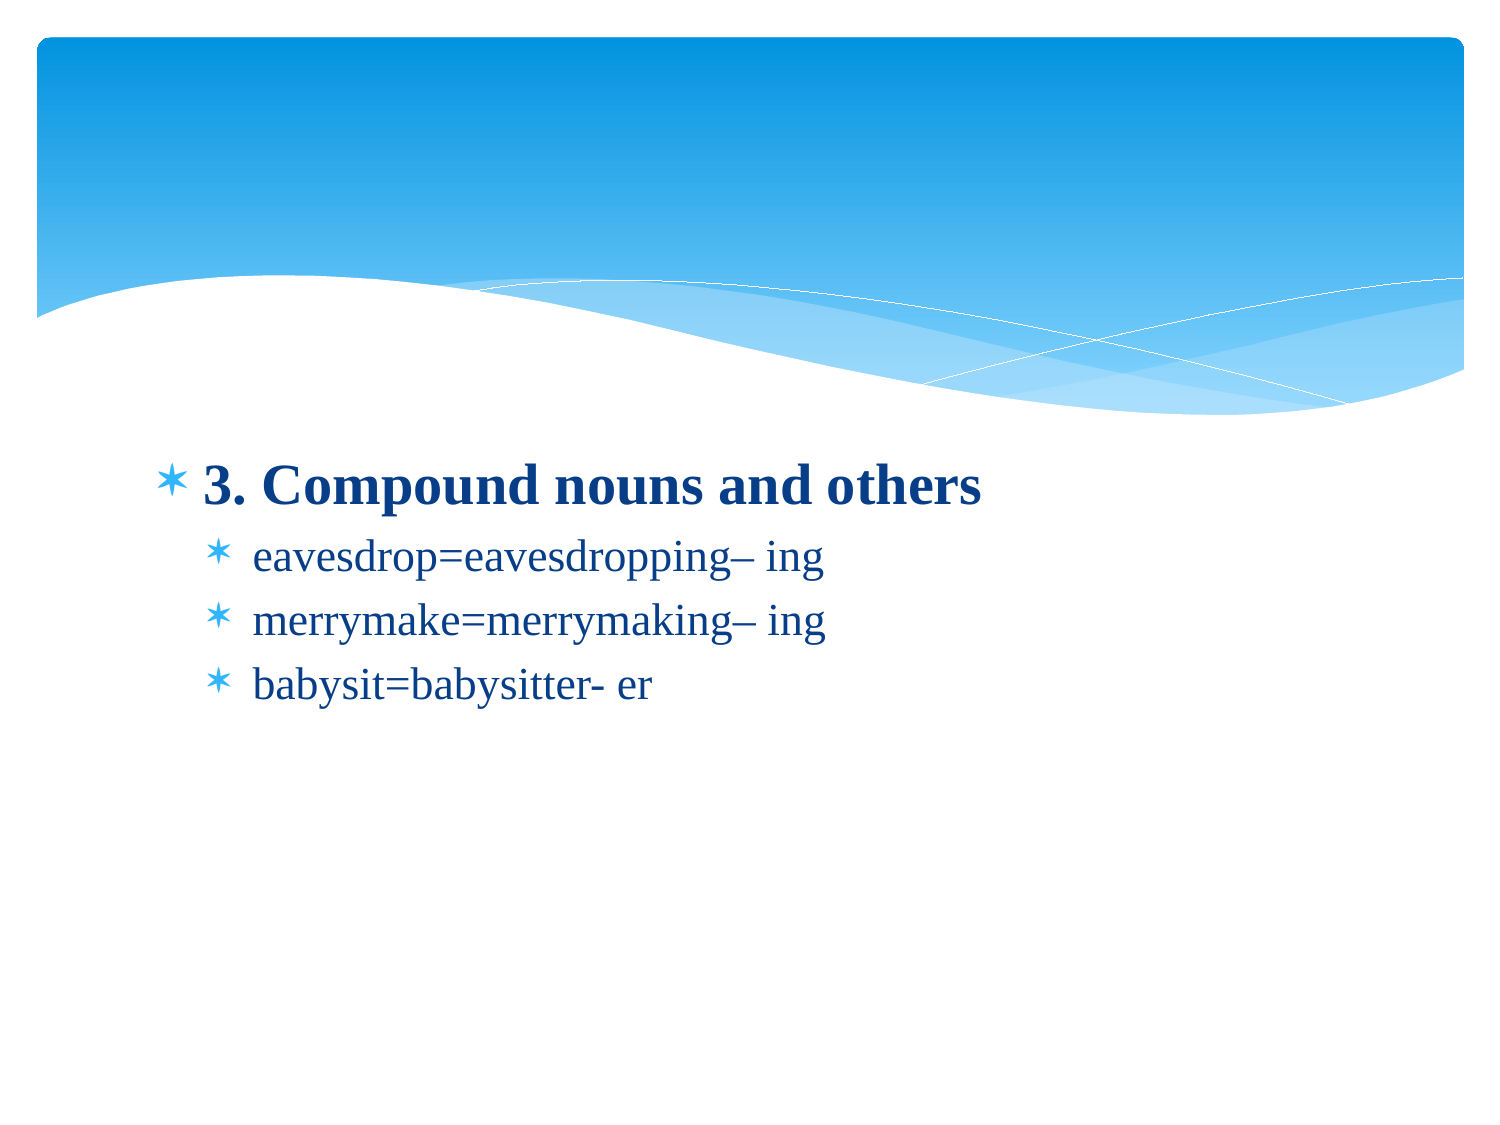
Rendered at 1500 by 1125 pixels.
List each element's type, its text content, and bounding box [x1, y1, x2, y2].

list 3. Compound nouns and others eavesdrop=eavesdropping– ing merrymake=merrymaking– ing babysit=babysitter- er [143, 438, 1359, 1005]
